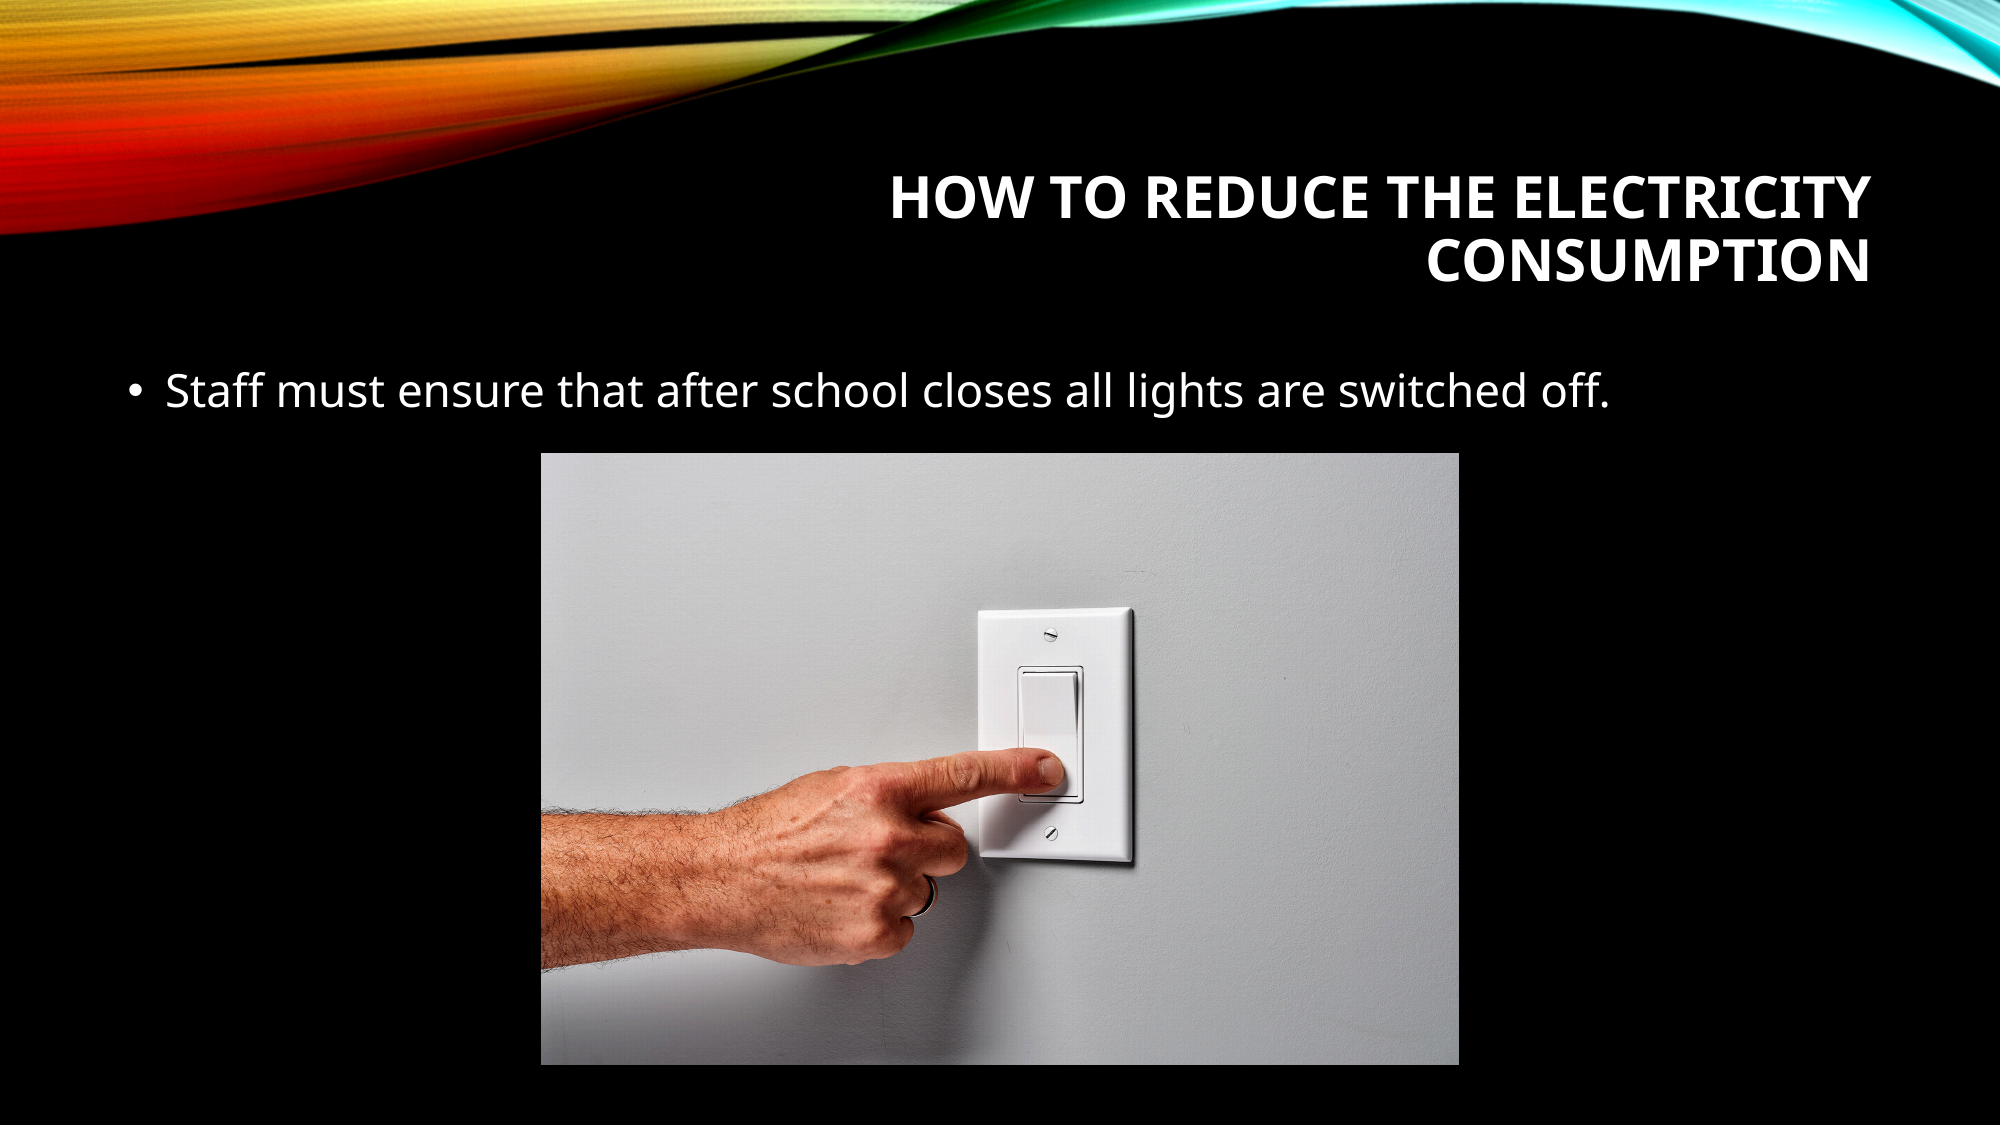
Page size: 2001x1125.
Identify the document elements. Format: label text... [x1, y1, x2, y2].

title How to Reduce the Electricity Consumption [474, 125, 1888, 338]
list Staff must ensure that after school closes all lights are switched off. [112, 360, 1888, 1021]
picture [541, 453, 1459, 1066]
picture [0, 0, 2000, 237]
